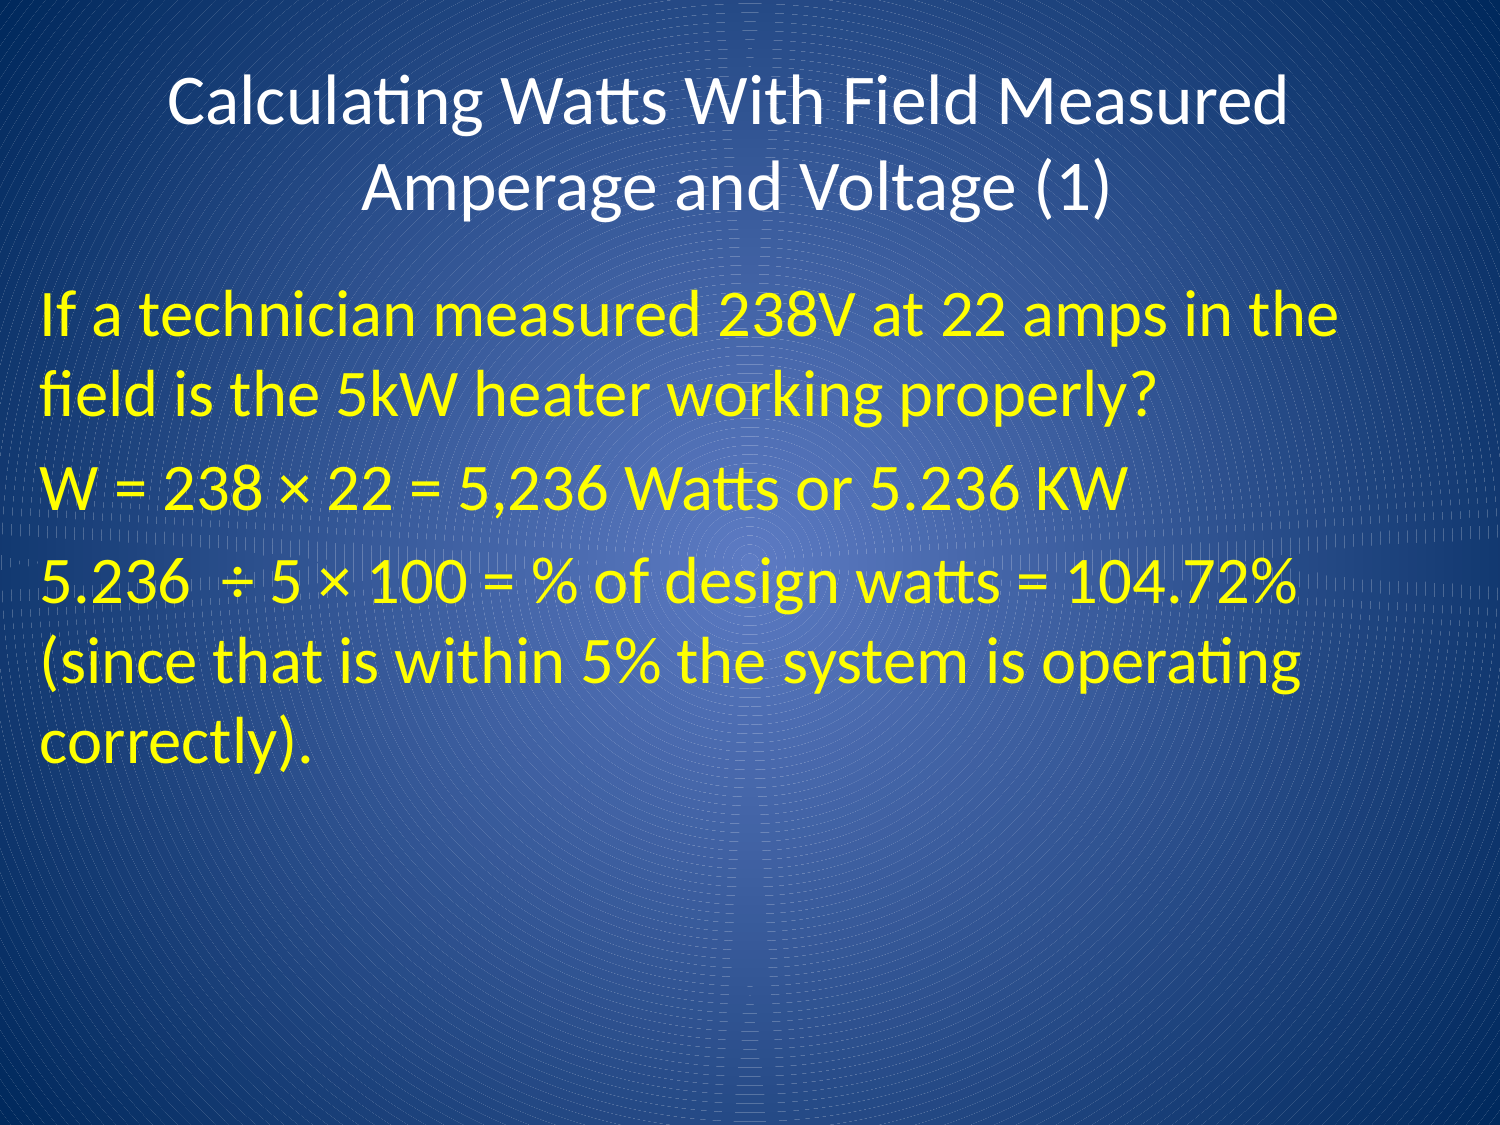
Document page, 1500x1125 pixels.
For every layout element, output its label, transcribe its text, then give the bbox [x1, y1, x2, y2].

title Calculating Watts With Field Measured Amperage and Voltage (1) [12, 45, 1463, 233]
list If a technician measured 238V at 22 amps in the field is the 5kW heater working properly? W = 238 × 22 = 5,236 Watts or 5.236 KW 5.236 ÷ 5 × 100 = % of design watts = 104.72% (since that is within 5% the system is operating correctly). [24, 262, 1463, 1005]
